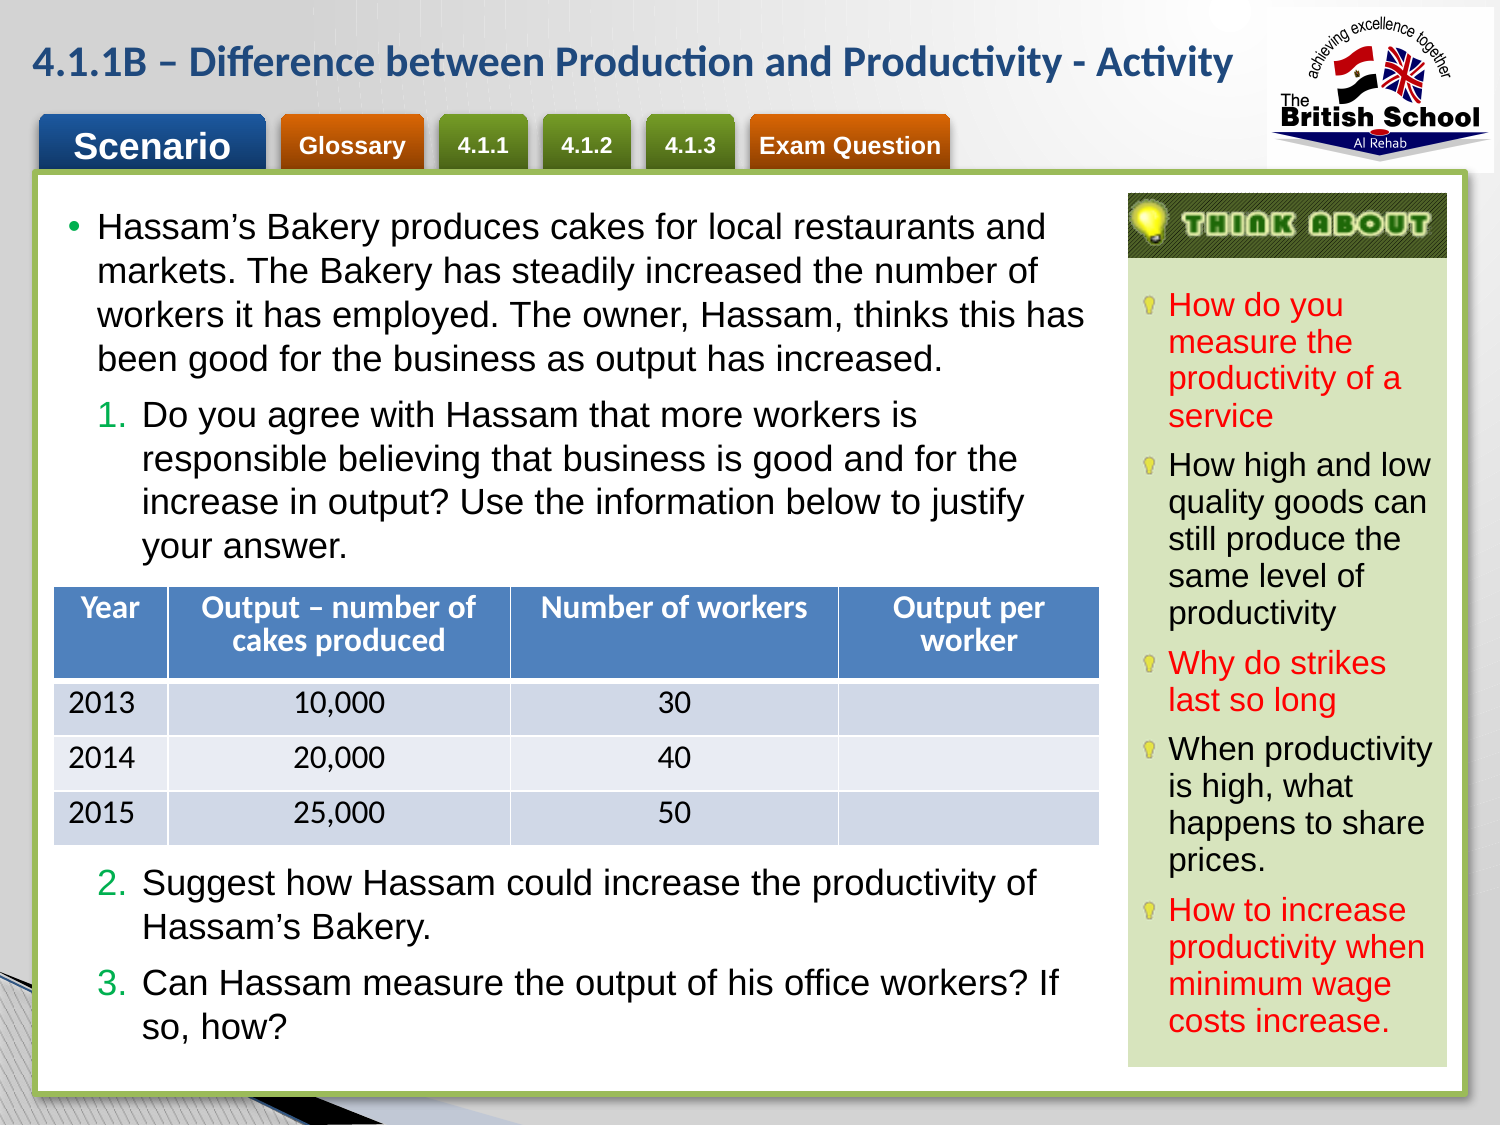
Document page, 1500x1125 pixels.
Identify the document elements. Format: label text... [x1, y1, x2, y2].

picture [1139, 898, 1159, 922]
table_cell 2014 [54, 737, 167, 790]
table_header Output – number of cakes produced [169, 587, 510, 678]
table_cell 50 [511, 792, 838, 845]
table_cell 40 [511, 737, 838, 790]
table_cell How do you measure the productivity of a service How high and low quality goods can still produce the same level of productivity Why do strikes last so long When productivity is high, what happens to share prices. How to increase productivity when minimum wage costs increase. [1128, 258, 1447, 1067]
picture [1267, 7, 1495, 173]
table_cell 25,000 [169, 792, 510, 845]
table_cell 30 [511, 684, 838, 735]
table_cell 2013 [54, 684, 167, 735]
picture [281, 1114, 303, 1125]
table_header Year [54, 587, 167, 678]
table_cell [839, 737, 1099, 790]
table_header Output per worker [839, 587, 1099, 678]
picture [1139, 737, 1159, 761]
table_header Number of workers [511, 587, 838, 678]
title 4.1.1B – Difference between Production and Productivity - Activity [17, 7, 1306, 110]
picture [1127, 195, 1436, 252]
picture [1139, 453, 1159, 477]
picture [1139, 651, 1159, 675]
table_cell 10,000 [169, 684, 510, 735]
picture [1139, 292, 1159, 317]
table_cell 20,000 [169, 737, 510, 790]
table_cell [839, 792, 1099, 845]
table_cell 2015 [54, 792, 167, 845]
table_header [1128, 193, 1447, 258]
text_box Hassam’s Bakery produces cakes for local restaurants and markets. The Bakery has steadily increased the number of workers it has employed. The owner, Hassam, thinks this has been good for the business as output has increased. Do you agree with Hassam that more workers is responsible believing that business is good and for the increase in output? Use the information below to justify your answer. Suggest how Hassam could increase the productivity of Hassam’s Bakery. Can Hassam measure the output of his office workers? If so, how? [53, 196, 1117, 1055]
table_cell [839, 684, 1099, 735]
